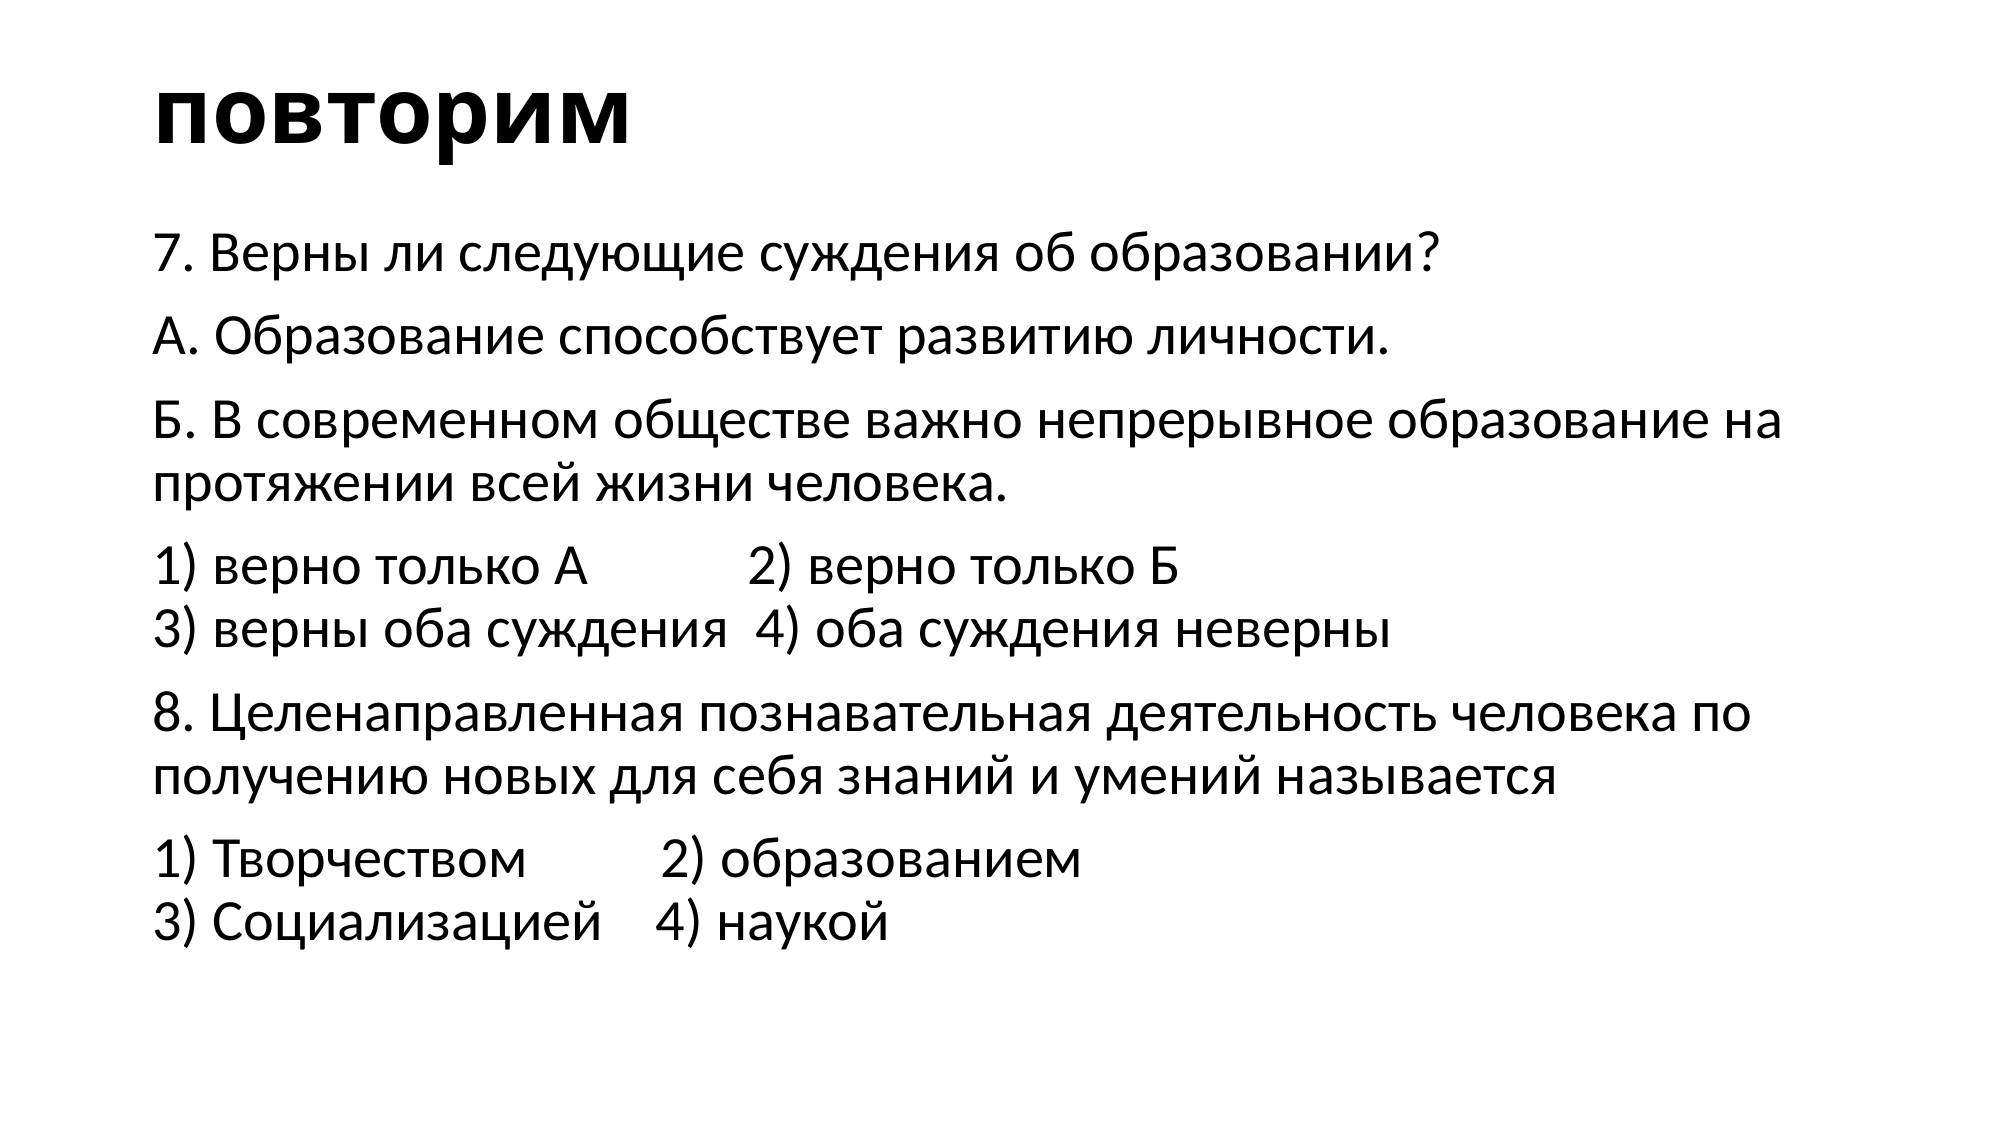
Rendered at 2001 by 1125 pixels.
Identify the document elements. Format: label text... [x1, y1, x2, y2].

title повторим [137, 32, 669, 196]
list 7. Верны ли следующие суждения об образовании? А. Образование способствует развитию личности. Б. В современном обществе важно непрерывное образование на протяжении всей жизни человека. 1) верно только А 2) верно только Б 3) верны оба суждения 4) оба суждения неверны 8. Целенаправленная познавательная деятельность человека по получению новых для себя знаний и умений называется 1) Творчеством 2) образованием 3) Социализацией 4) наукой [137, 213, 1863, 1014]
